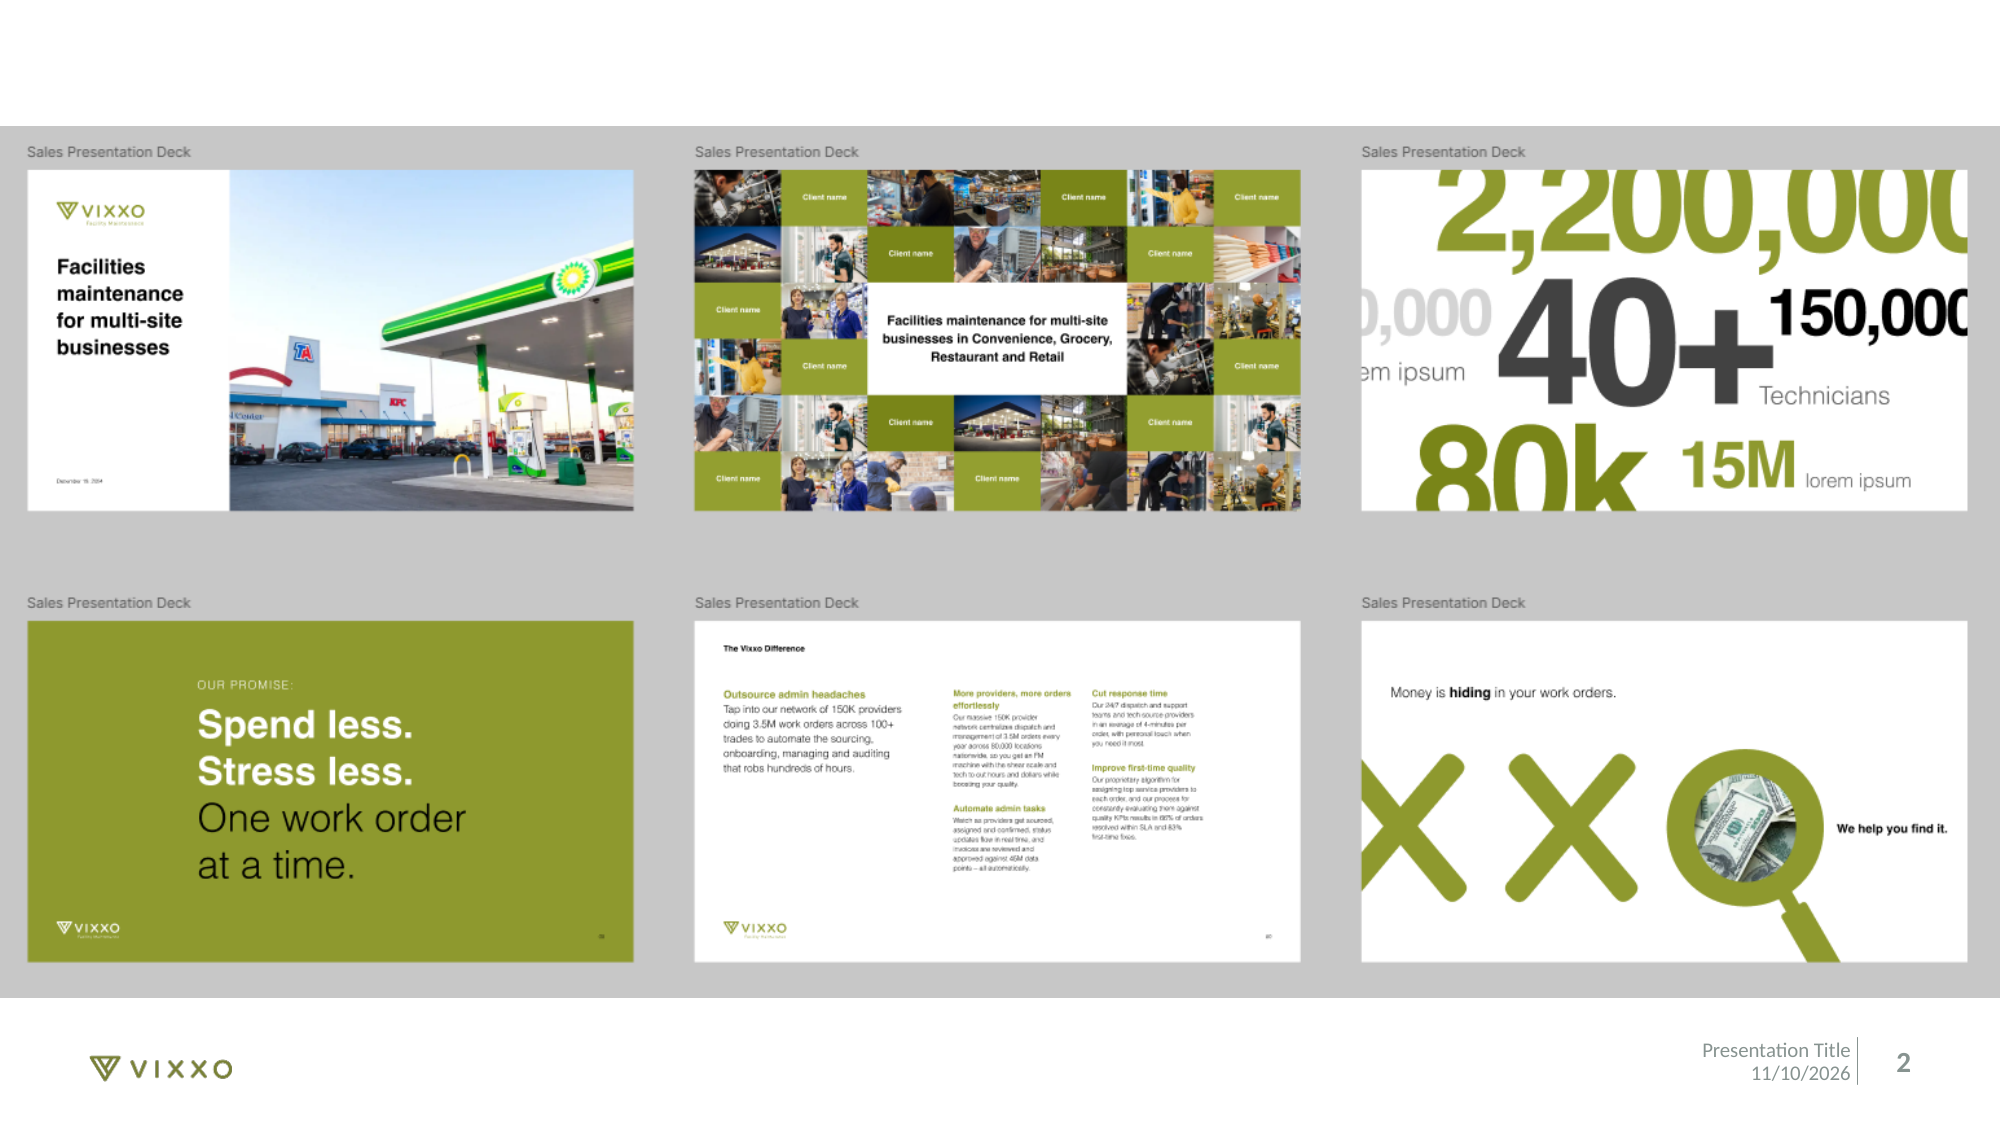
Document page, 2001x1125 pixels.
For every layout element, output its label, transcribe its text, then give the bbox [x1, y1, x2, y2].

slide_number 2 [1864, 1037, 1911, 1085]
footer Presentation Title [1378, 1037, 1851, 1085]
picture [73, 1037, 251, 1101]
picture [0, 126, 2000, 999]
